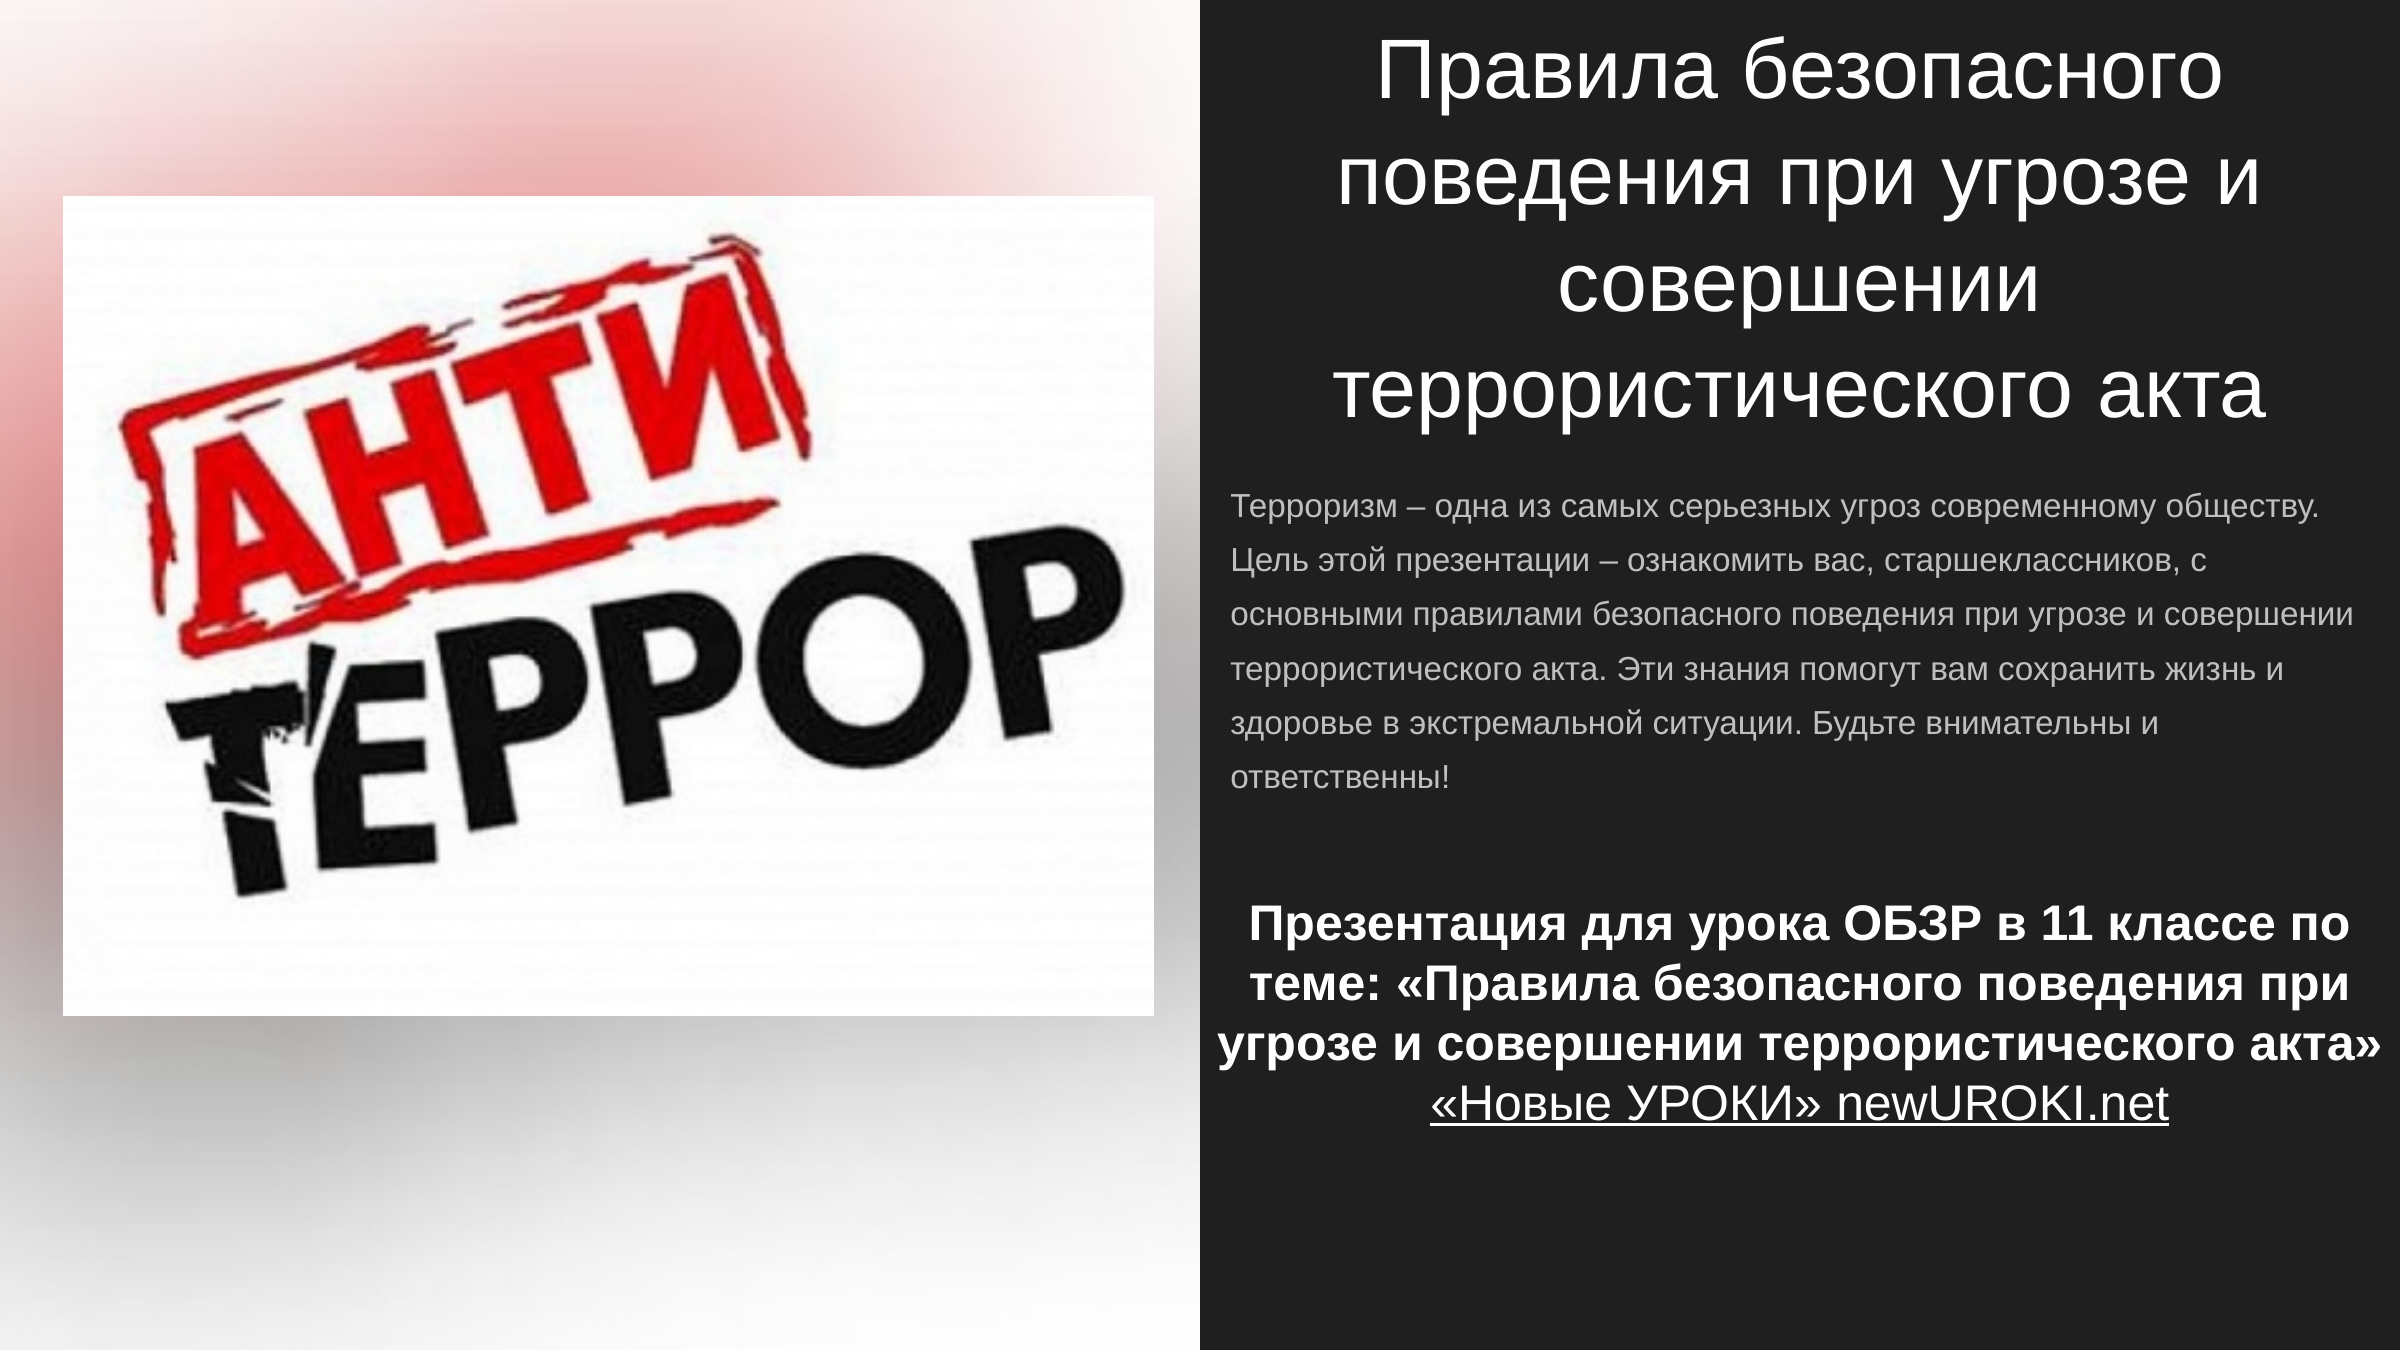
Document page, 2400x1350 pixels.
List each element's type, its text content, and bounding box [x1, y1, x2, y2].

text_box Терроризм – одна из самых серьезных угроз современному обществу. Цель этой презентации – ознакомить вас, старшеклассников, с основными правилами безопасного поведения при угрозе и совершении террористического акта. Эти знания помогут вам сохранить жизнь и здоровье в экстремальной ситуации. Будьте внимательны и ответственны! [1230, 469, 2377, 806]
picture [0, 0, 1200, 1350]
text_box Презентация для урока ОБЗР в 11 классе по теме: «Правила безопасного поведения при угрозе и совершении террористического акта» «Новые УРОКИ» newUROKI.net [1200, 883, 2400, 1138]
text_box Правила безопасного поведения при угрозе и совершении террористического акта [1200, 9, 2400, 431]
